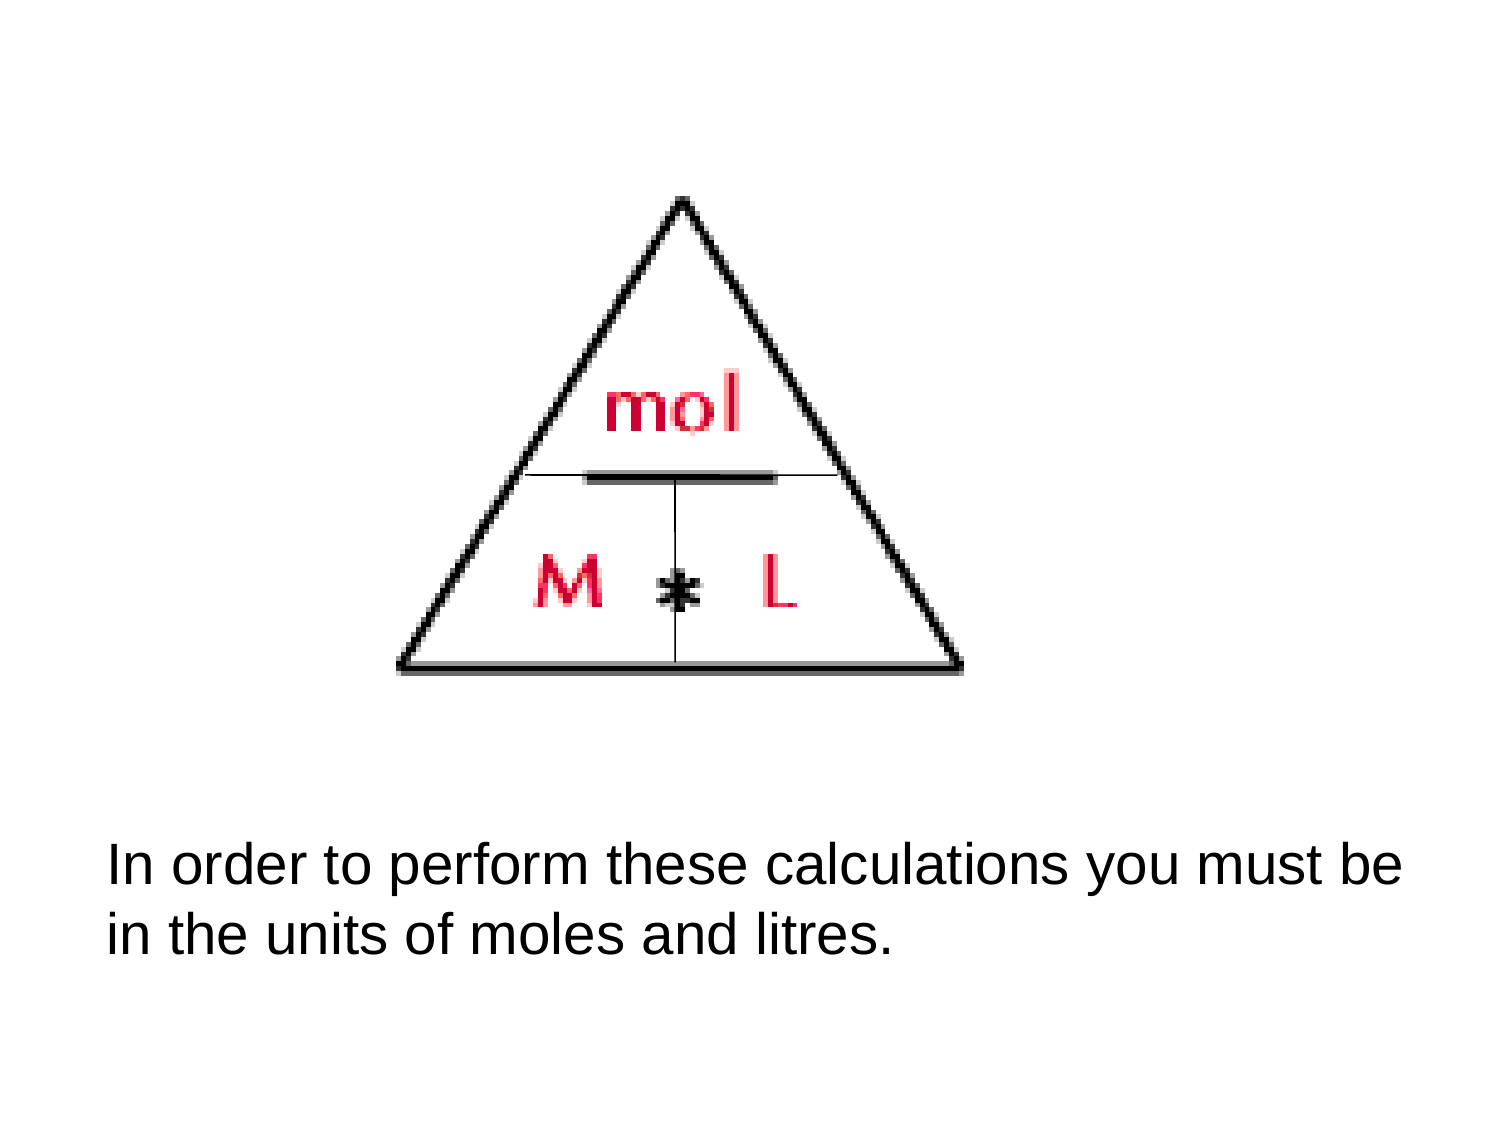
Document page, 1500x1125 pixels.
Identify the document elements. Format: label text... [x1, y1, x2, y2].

picture [387, 187, 974, 701]
text_box In order to perform these calculations you must be in the units of moles and litres. [91, 818, 1425, 974]
